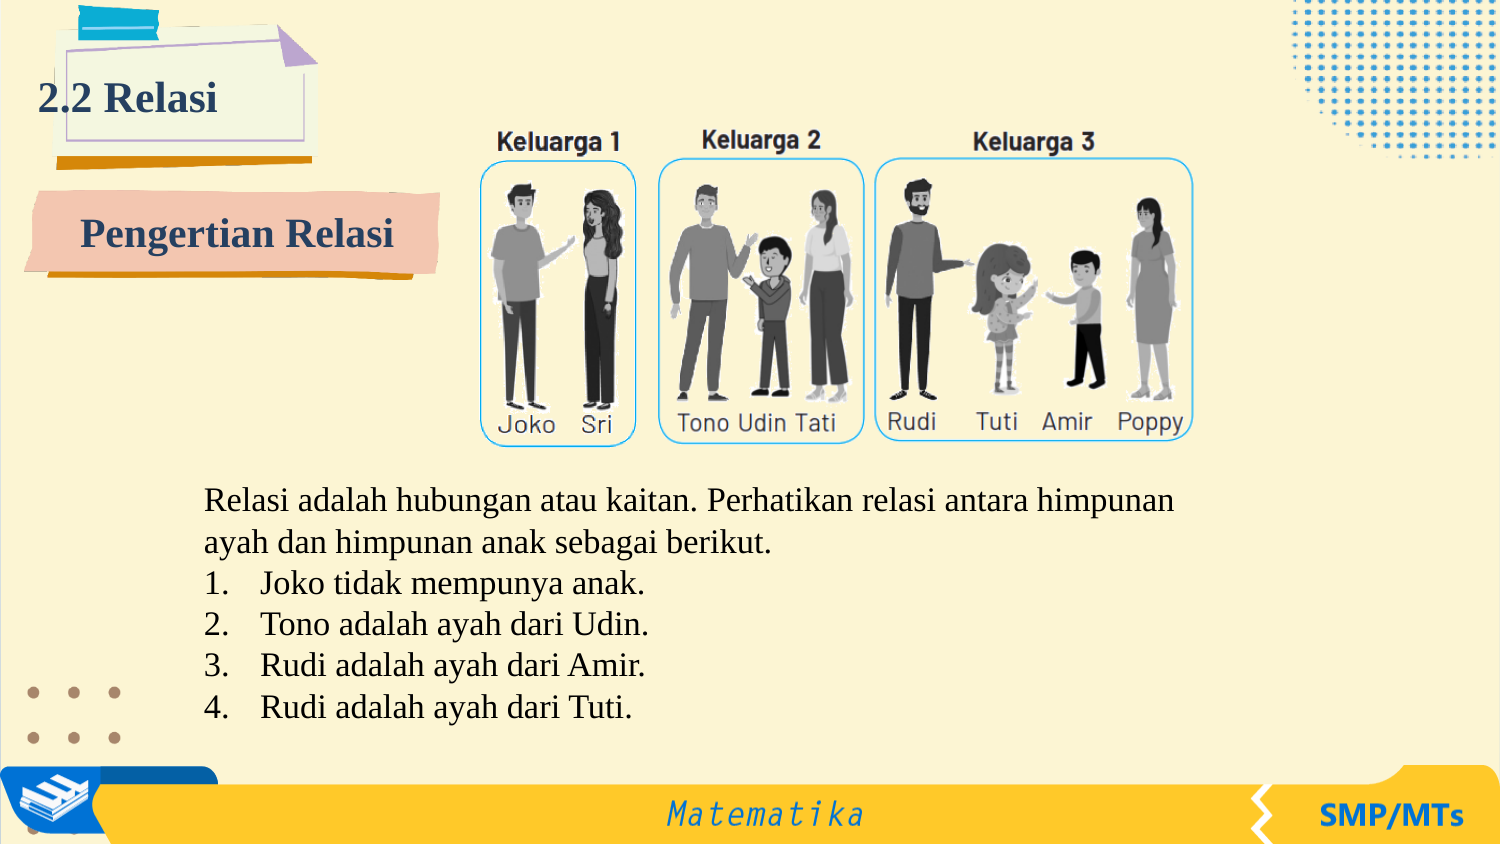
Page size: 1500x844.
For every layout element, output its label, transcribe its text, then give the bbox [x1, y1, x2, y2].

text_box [24, 190, 440, 280]
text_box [474, 123, 1198, 460]
text_box Relasi adalah hubungan atau kaitan. Perhatikan relasi antara himpunan ayah dan himpunan anak sebagai berikut. Joko tidak mempunya anak. Tono adalah ayah dari Udin. Rudi adalah ayah dari Amir. Rudi adalah ayah dari Tuti. [189, 470, 1229, 733]
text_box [52, 5, 318, 170]
picture [0, 0, 1500, 844]
